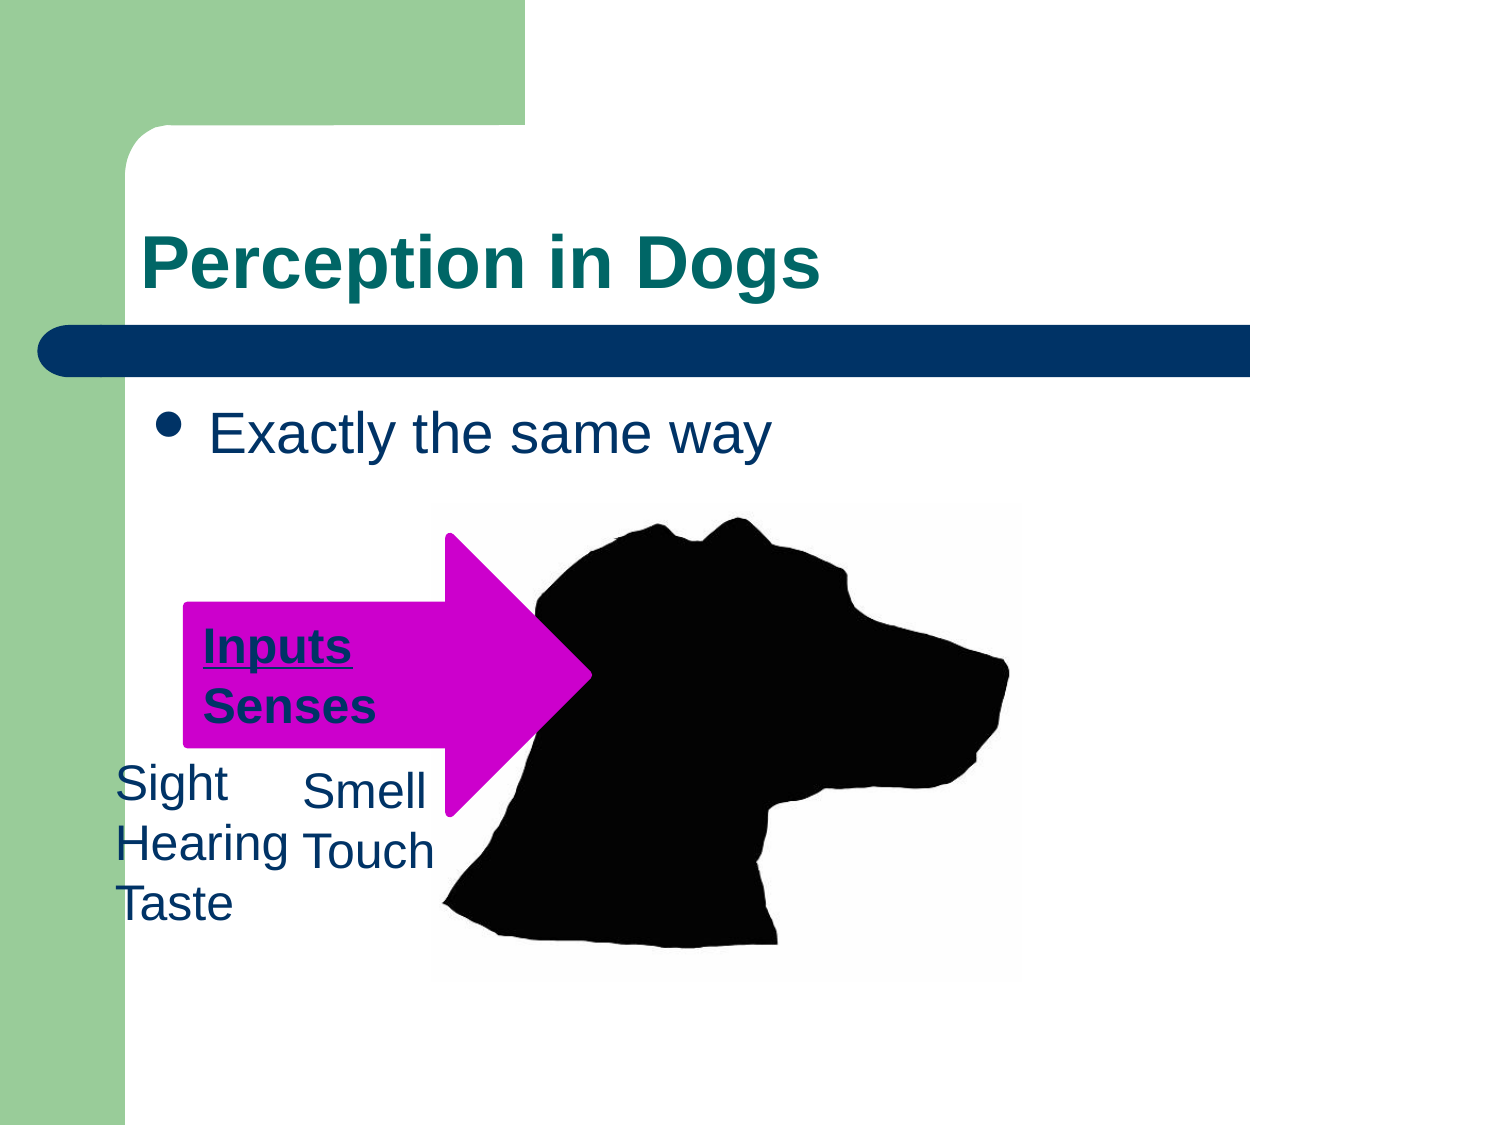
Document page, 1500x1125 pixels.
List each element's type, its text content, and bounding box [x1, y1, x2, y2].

text_box Inputs Senses [187, 606, 425, 743]
title Perception in Dogs [124, 124, 1426, 313]
text_box Smell Touch [287, 751, 425, 887]
list Exactly the same way [137, 387, 1400, 999]
picture [430, 503, 1022, 982]
text_box Sight Hearing Taste [99, 743, 425, 939]
